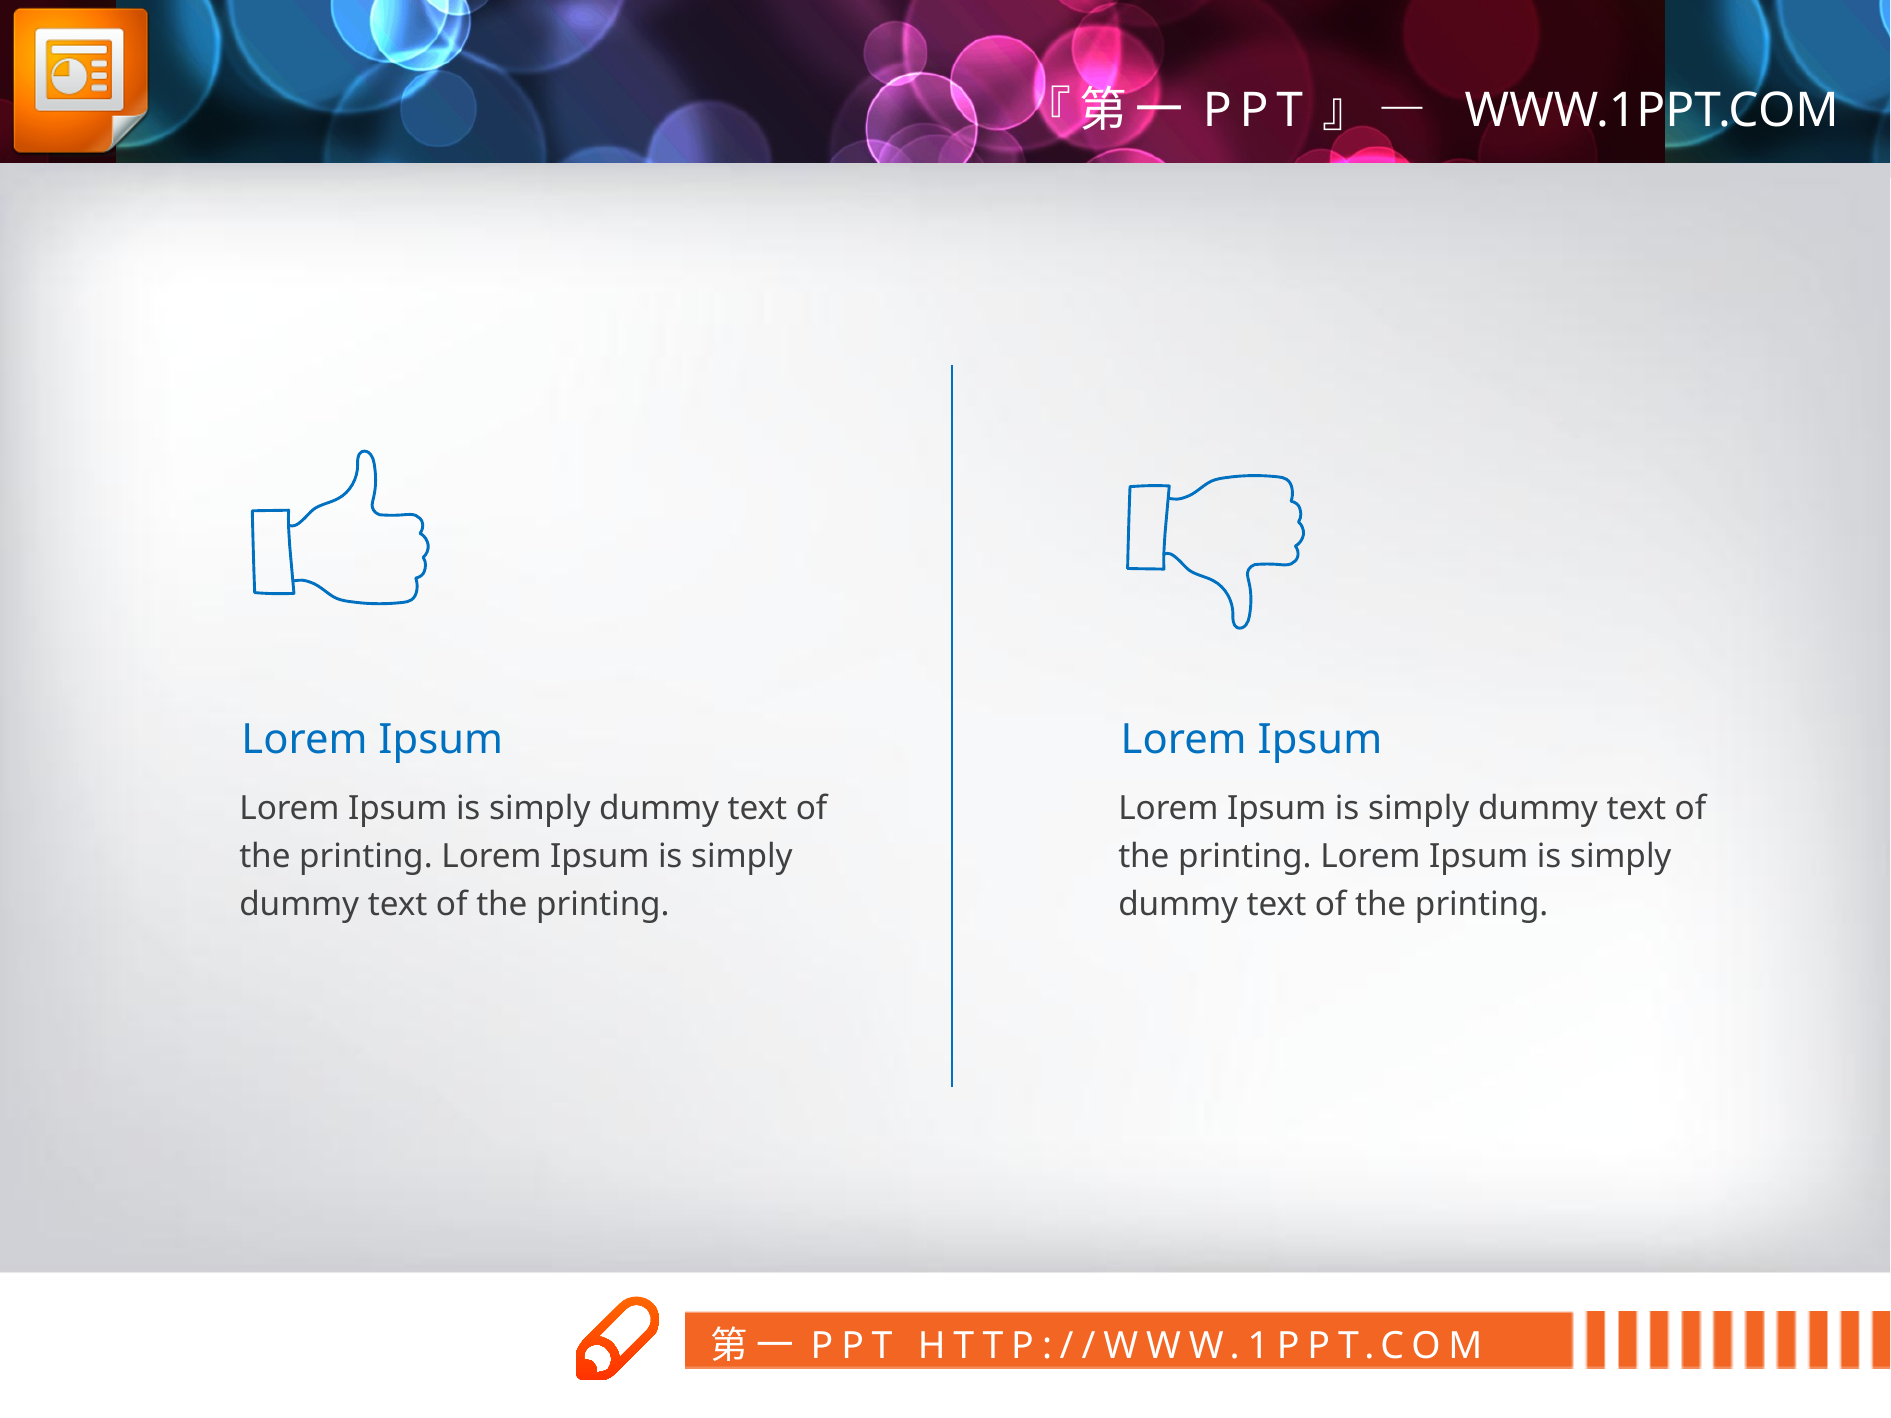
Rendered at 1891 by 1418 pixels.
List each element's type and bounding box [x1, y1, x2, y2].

text_box [1127, 474, 1305, 630]
text_box [224, 704, 901, 928]
text_box [252, 450, 429, 605]
picture [685, 1311, 1891, 1369]
text_box [1103, 704, 1781, 928]
picture [0, 0, 1891, 1275]
